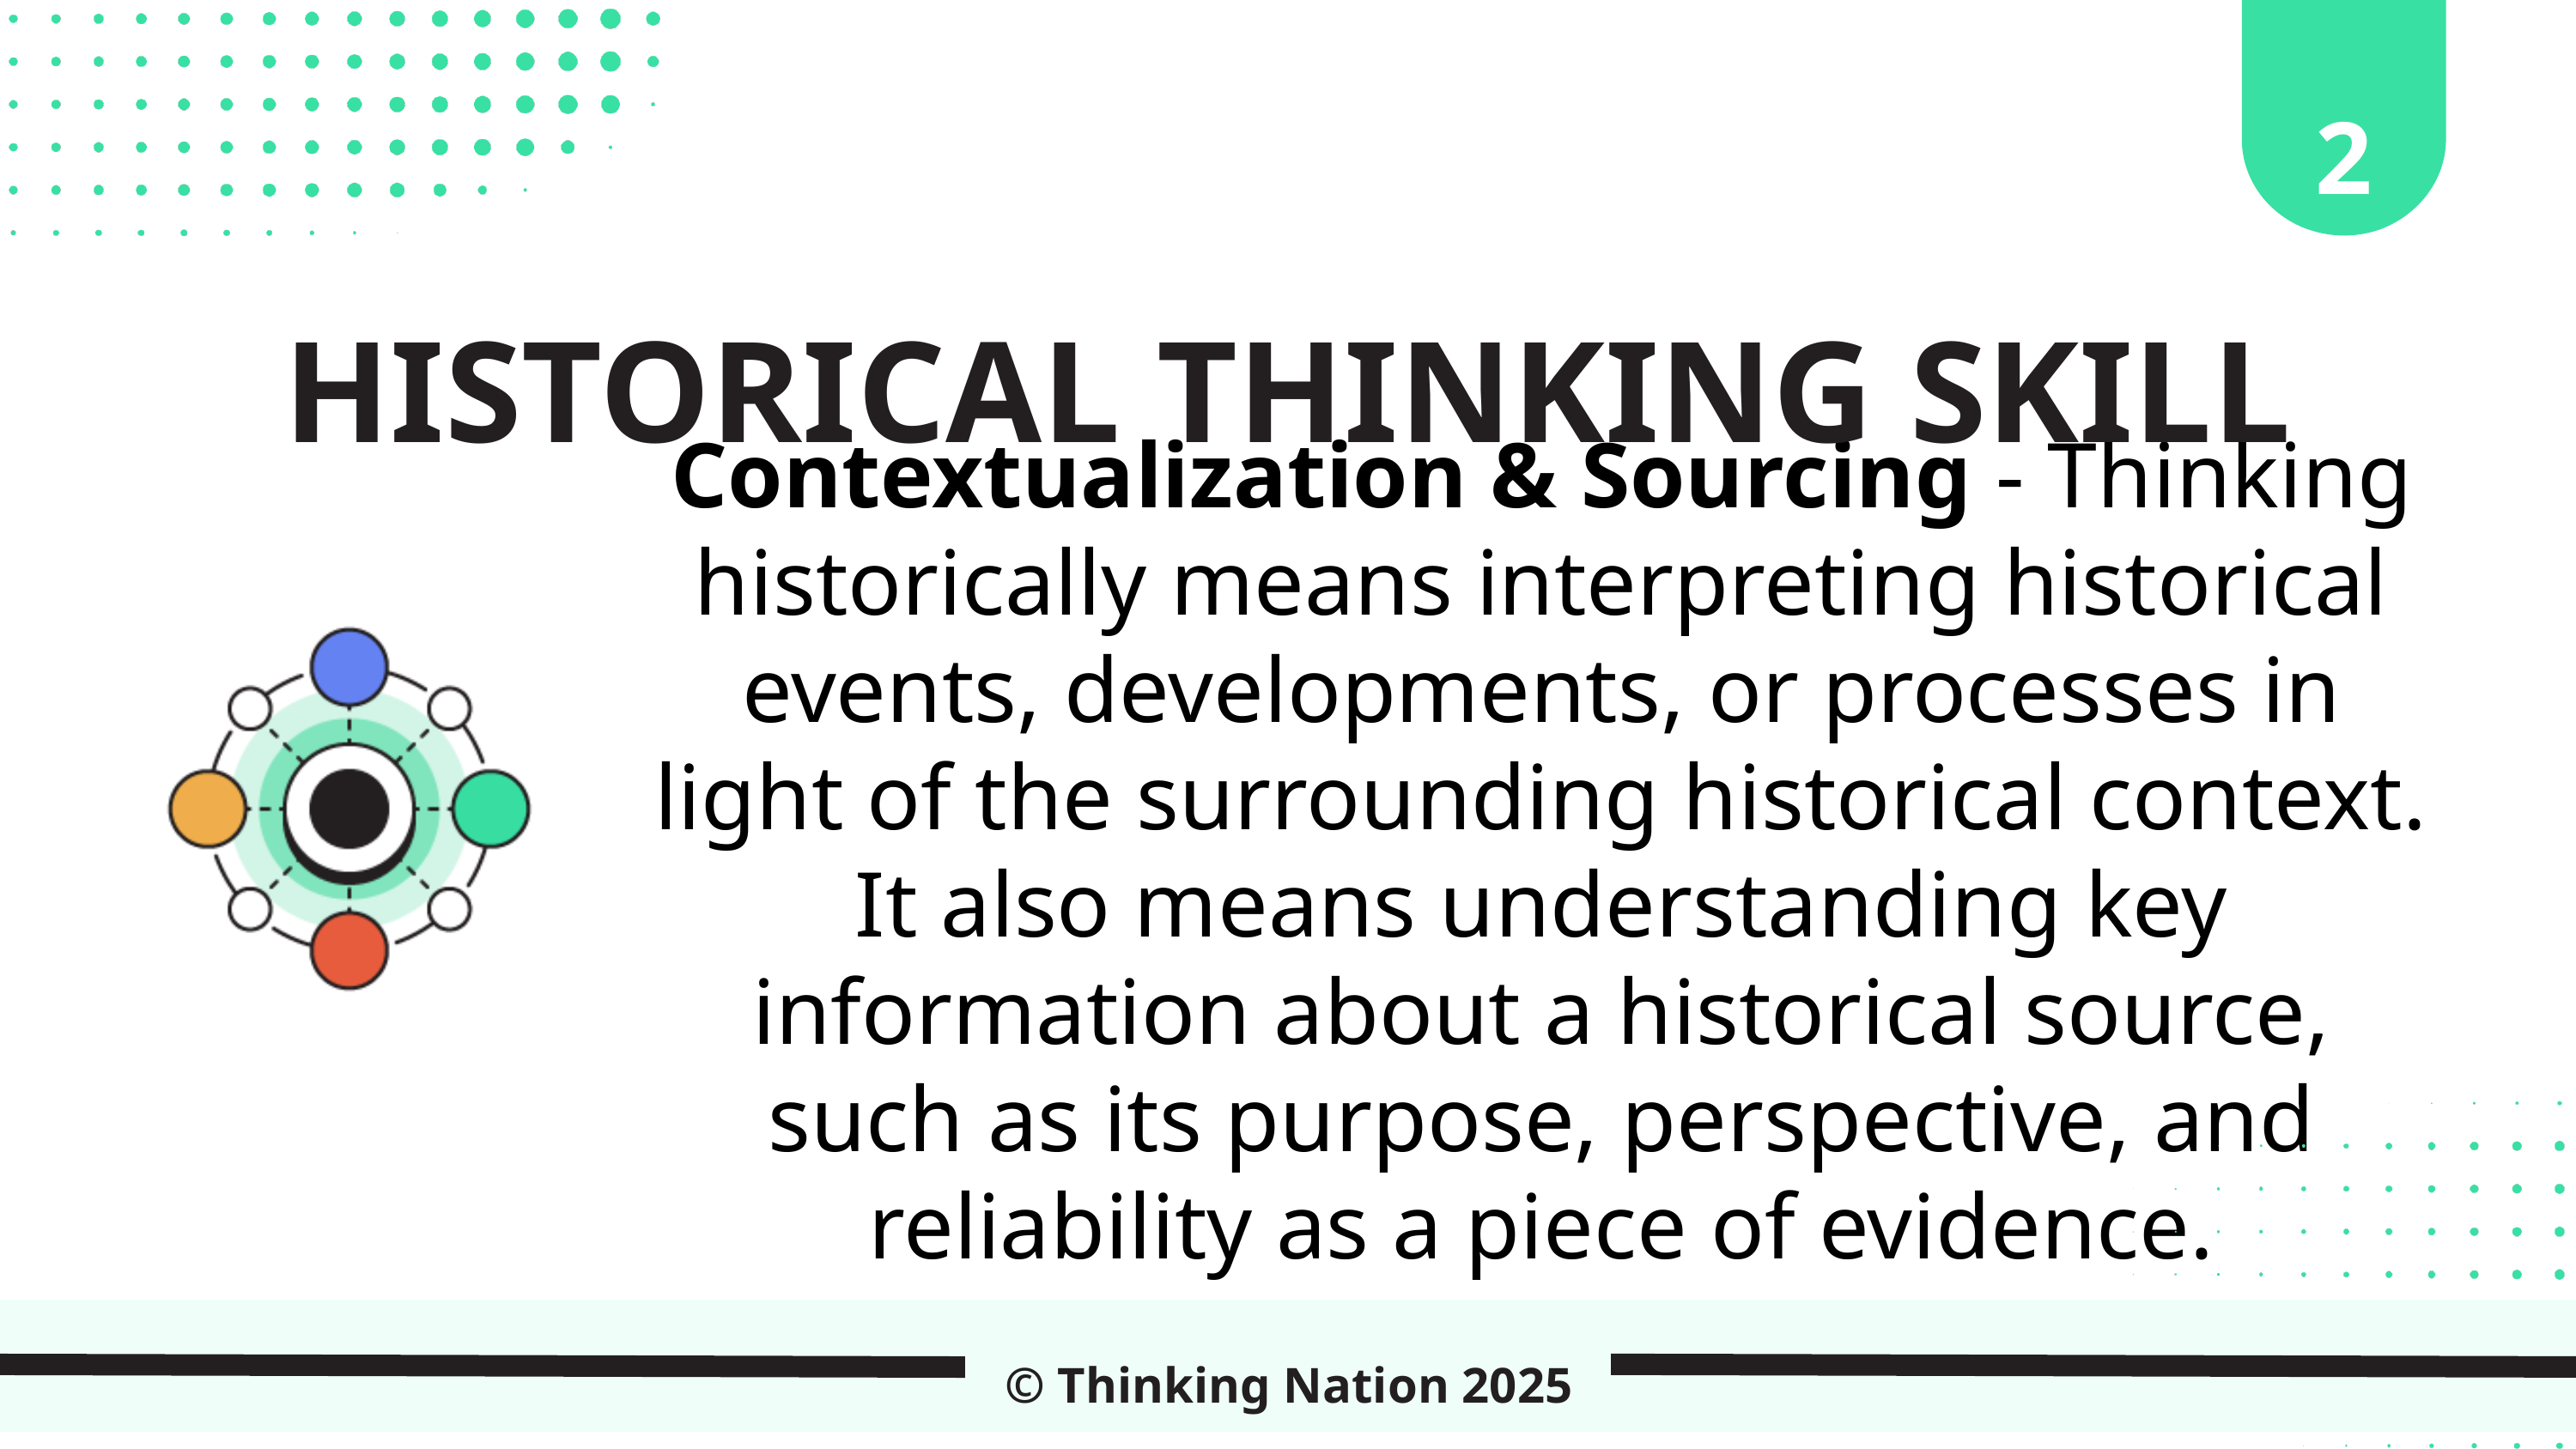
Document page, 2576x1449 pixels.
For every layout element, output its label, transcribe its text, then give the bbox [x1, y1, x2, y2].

picture [112, 572, 587, 1047]
text_box Contextualization & Sourcing - Thinking historically means interpreting historical events, developments, or processes in light of the surrounding historical context. It also means understanding key information about a historical source, such as its purpose, perspective, and reliability as a piece of evidence. [644, 470, 2440, 1277]
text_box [2233, 0, 2455, 236]
text_box [2090, 1441, 2576, 1449]
text_box HISTORICAL THINKING SKILL [101, 235, 2475, 470]
text_box [2090, 1100, 2576, 1299]
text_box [0, 1299, 2576, 1433]
text_box [0, 0, 660, 236]
